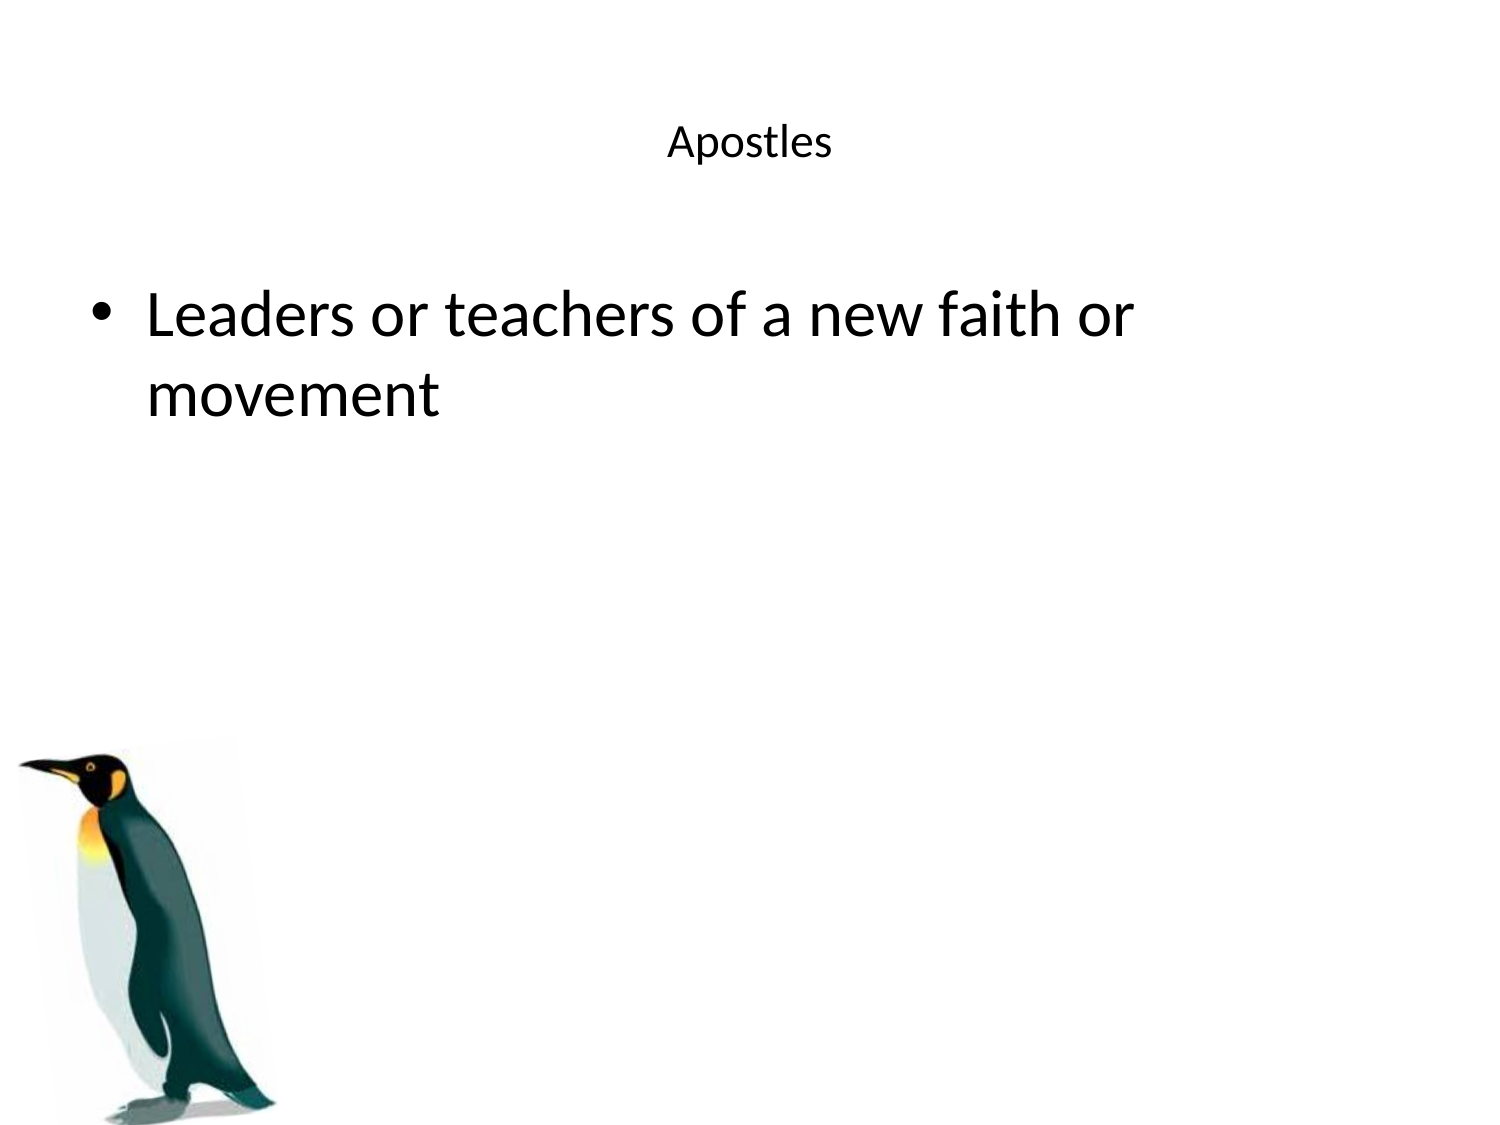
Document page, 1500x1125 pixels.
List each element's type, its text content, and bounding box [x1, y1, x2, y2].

list Leaders or teachers of a new faith or movement [75, 262, 1425, 1005]
picture [17, 736, 278, 1125]
title Apostles [75, 45, 1425, 233]
